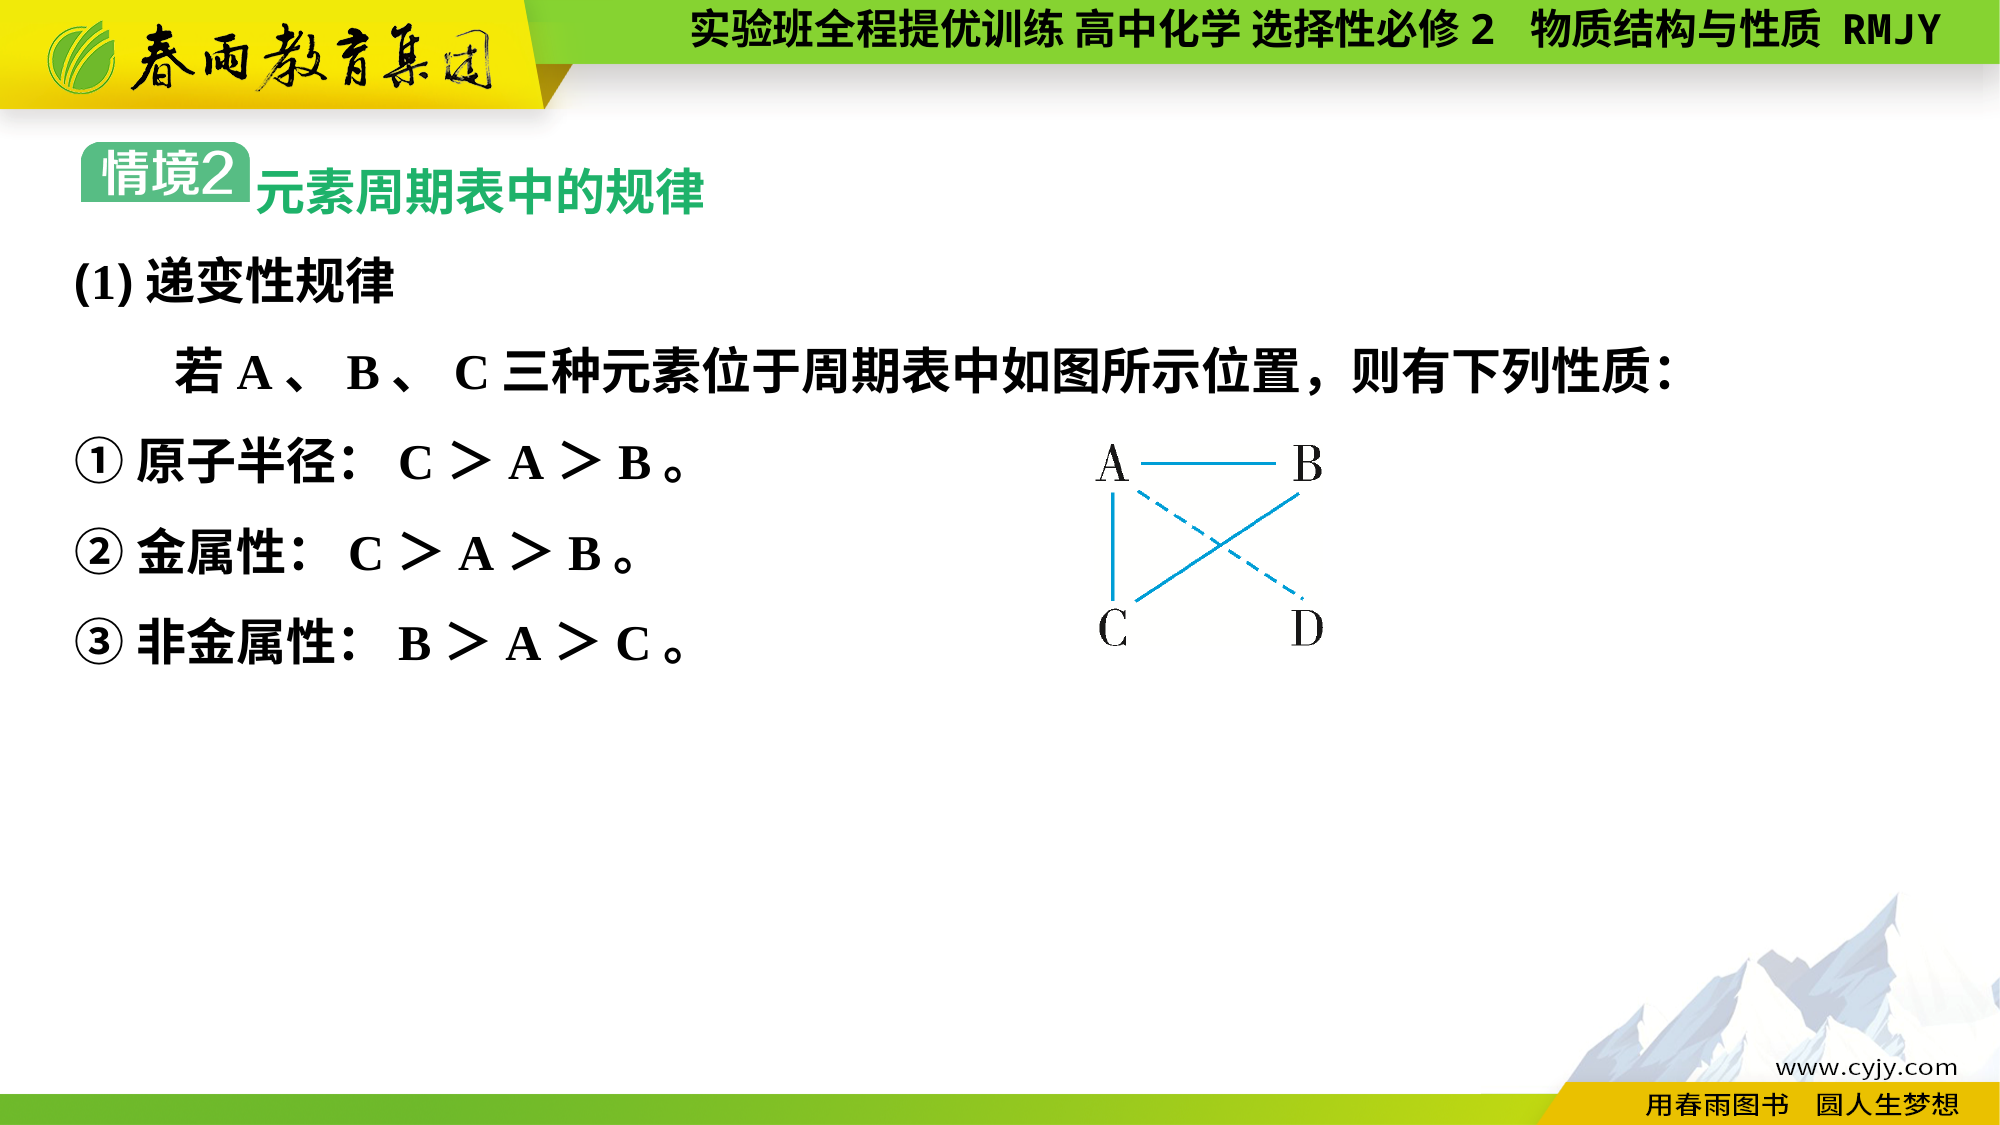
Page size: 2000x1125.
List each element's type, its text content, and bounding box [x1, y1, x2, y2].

picture [0, 0, 2000, 1125]
list 元素周期表中的规律 (1)递变性规律 若A、B、C三种元素位于周期表中如图所示位置，则有下列性质： ①原子半径：C＞A＞B。 ②金属性：C＞A＞B。 ③非金属性：B＞A＞C。 [59, 122, 1944, 672]
